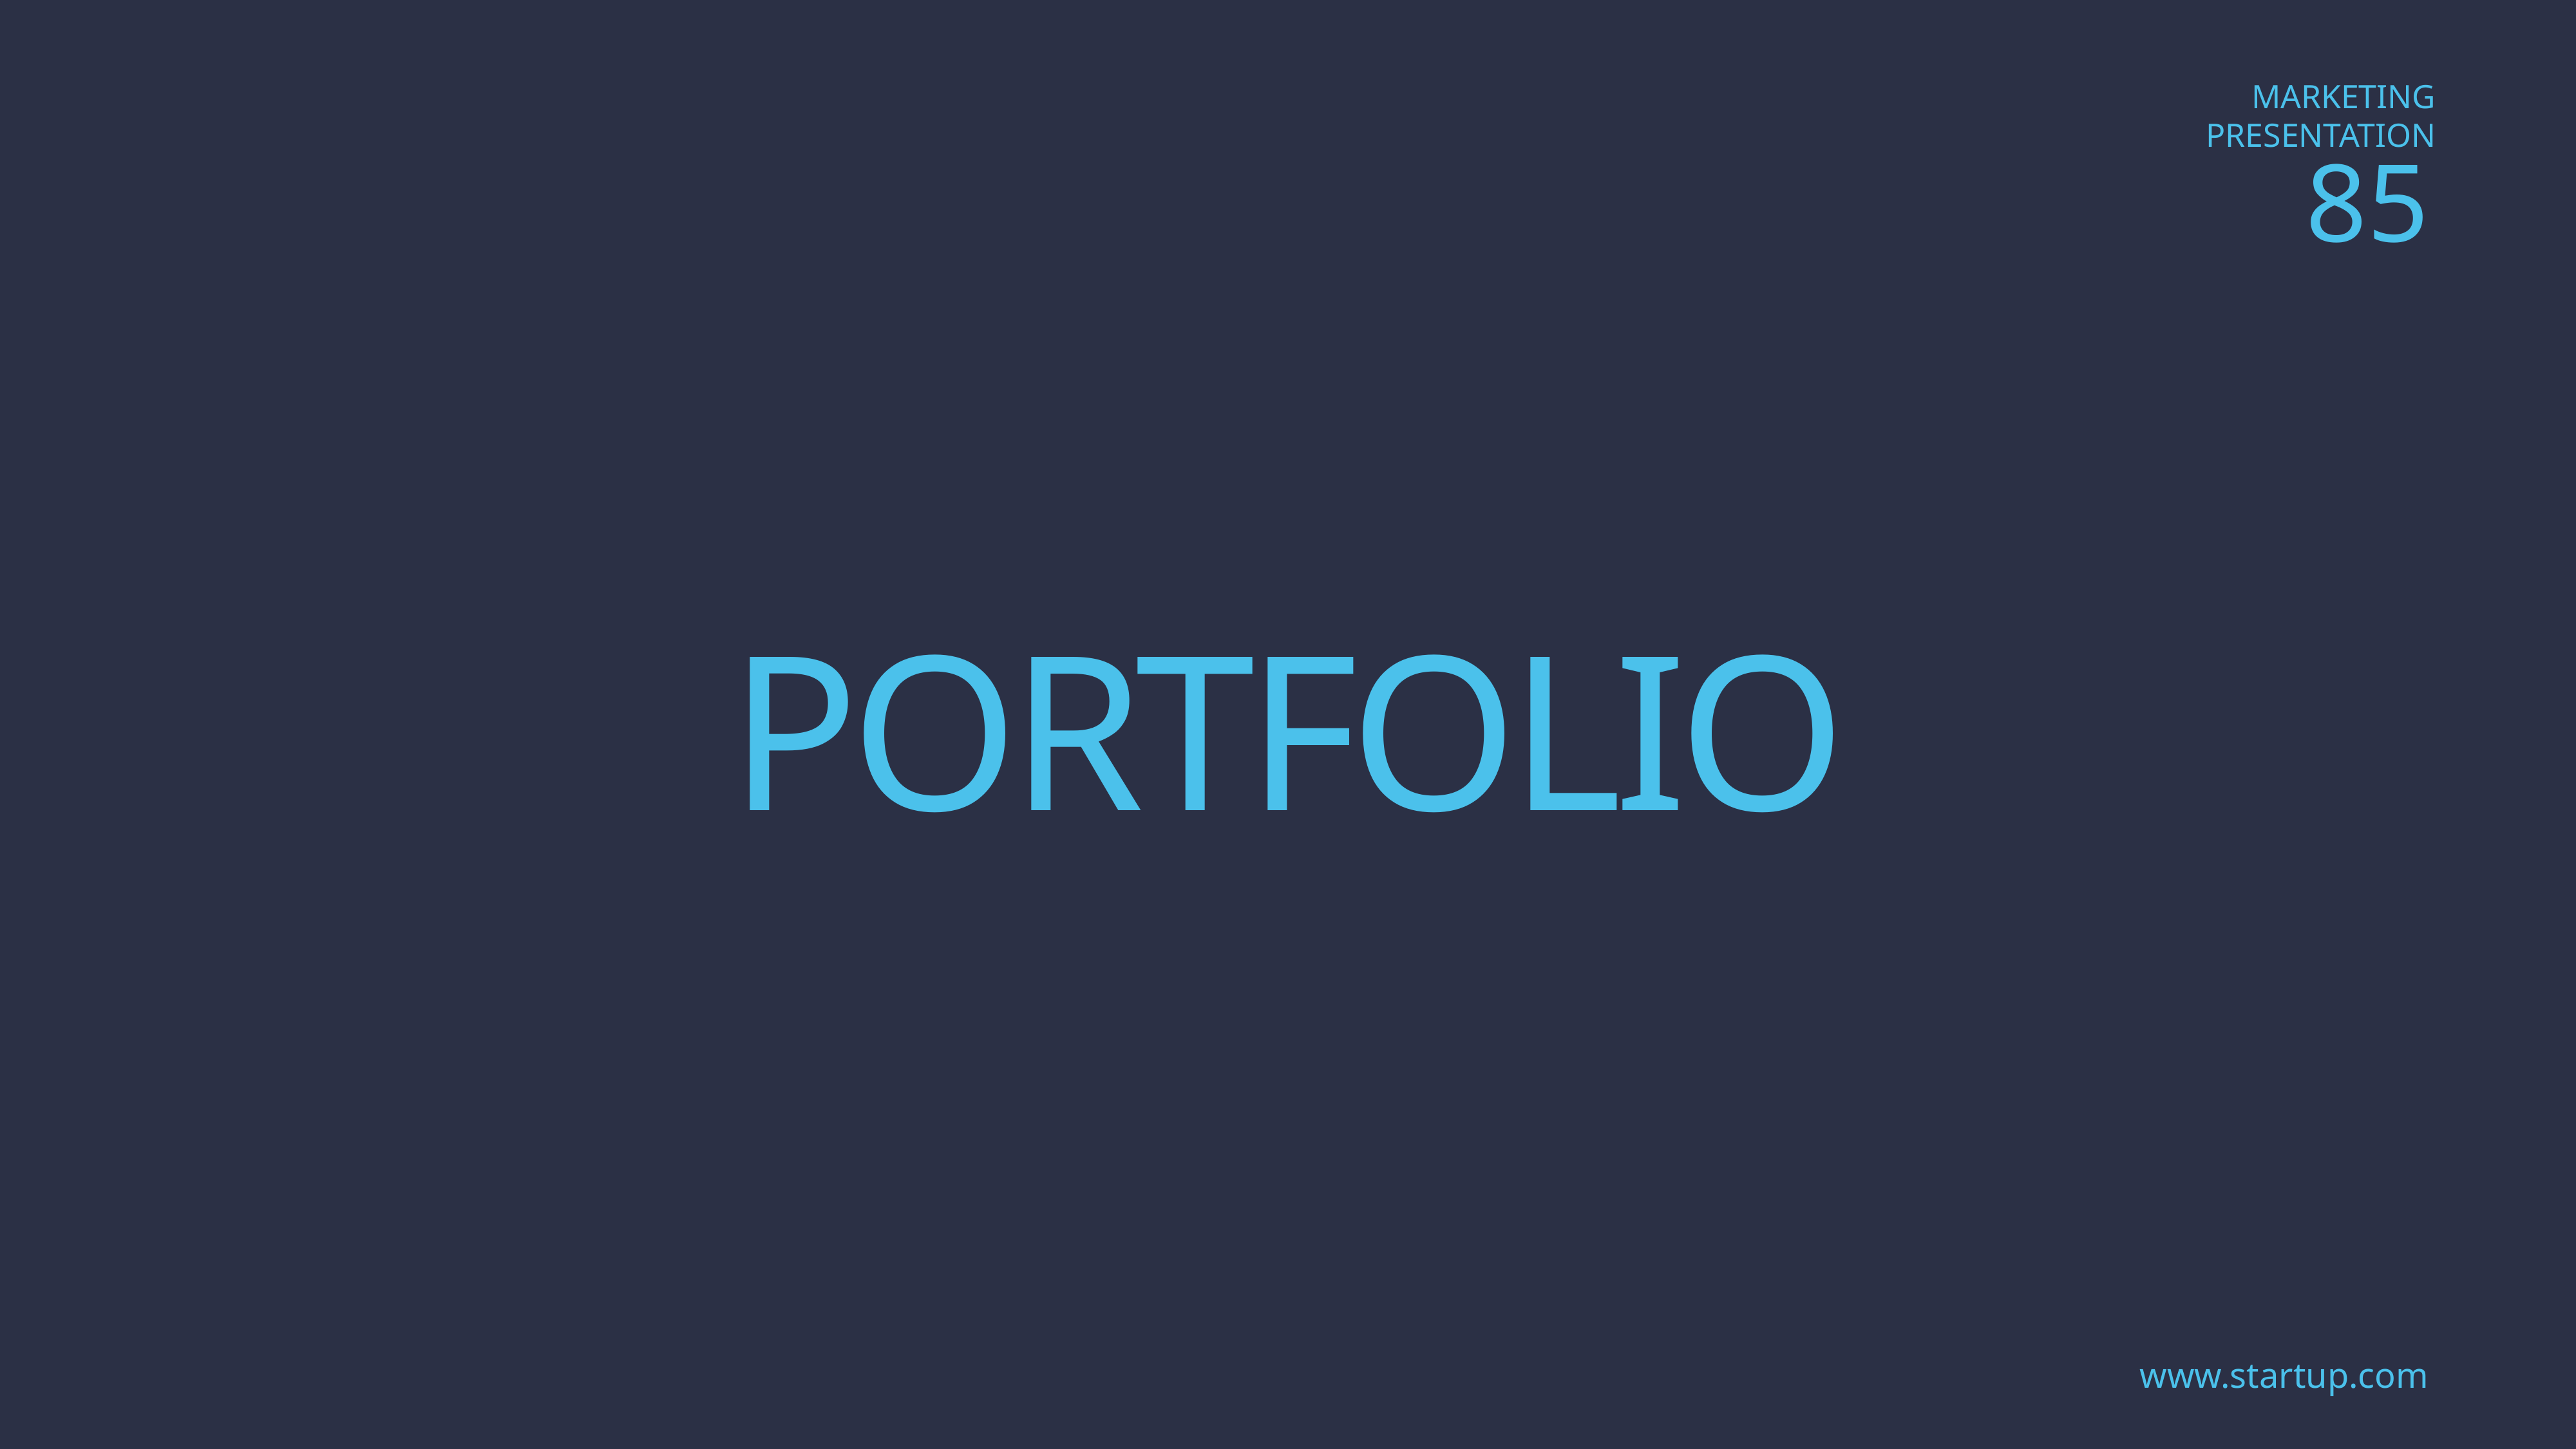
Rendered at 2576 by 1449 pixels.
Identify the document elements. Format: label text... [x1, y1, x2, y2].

text_box PORTFOLIO [729, 596, 1847, 854]
